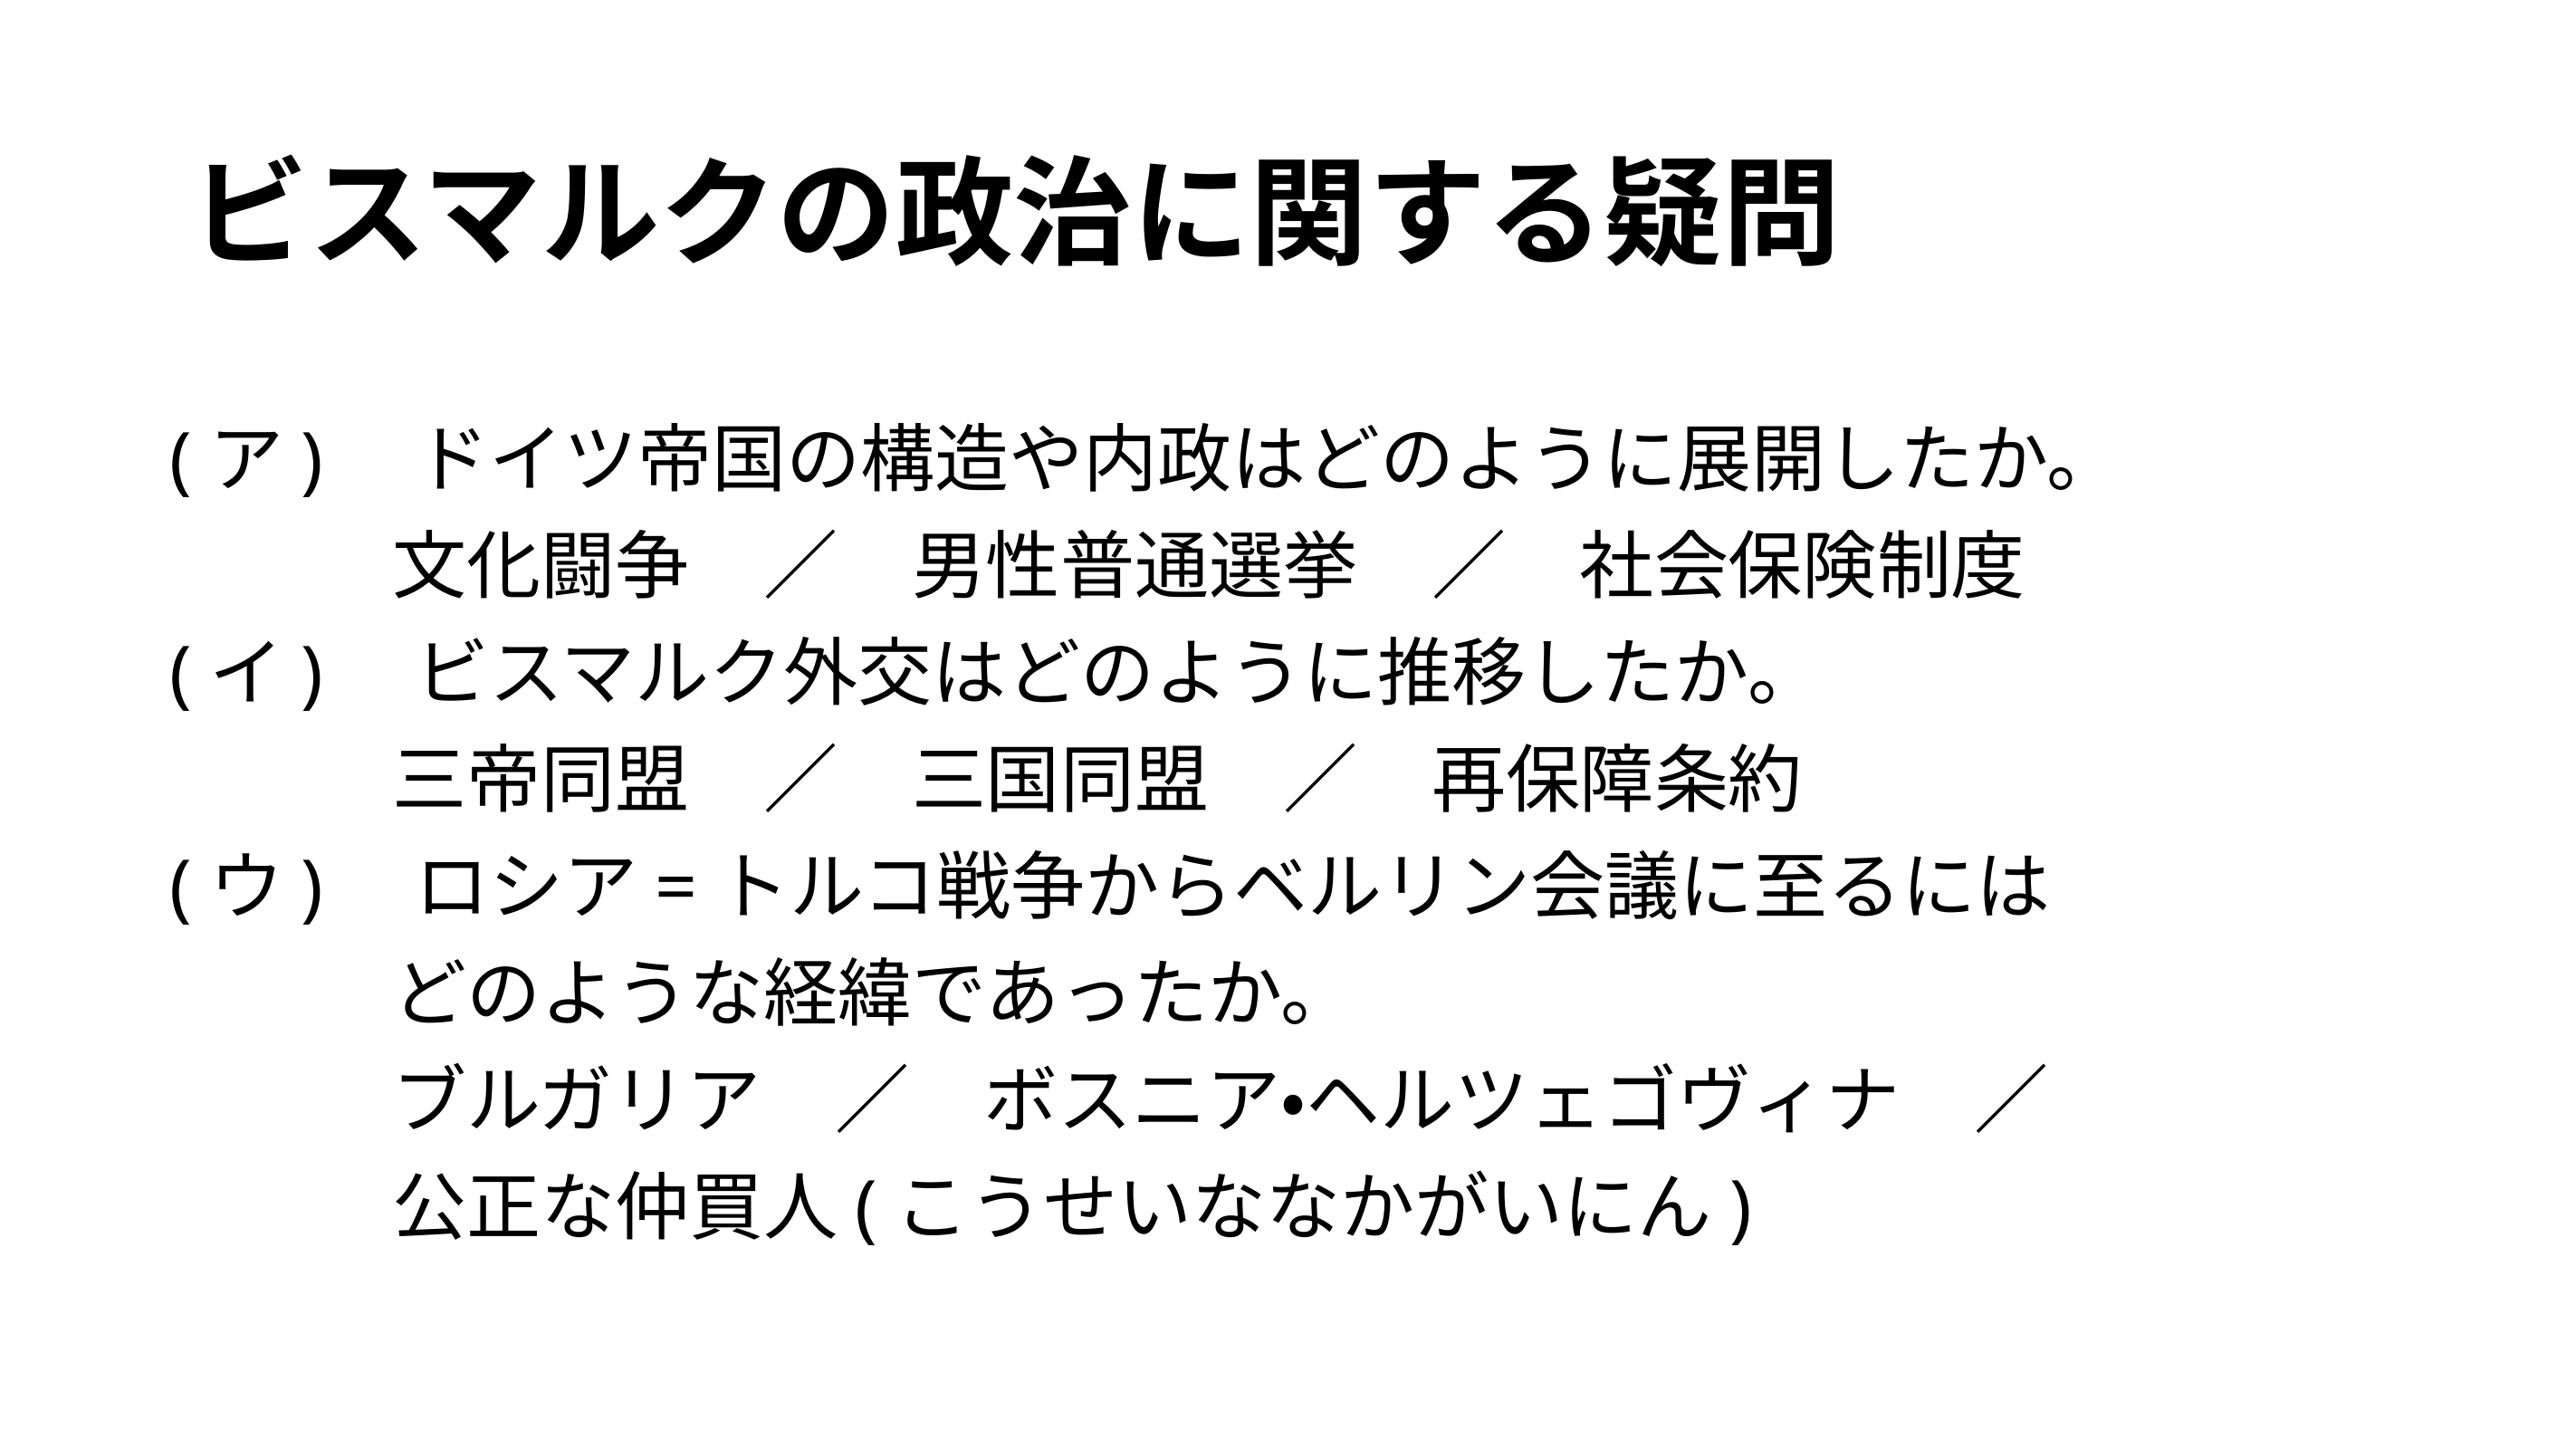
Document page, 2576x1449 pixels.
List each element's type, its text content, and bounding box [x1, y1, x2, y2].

title ビスマルクの政治に関する疑問 [177, 77, 2515, 358]
list (ア) ドイツ帝国の構造や内政はどのように展開したか。 文化闘争 ／ 男性普通選挙 ／ 社会保険制度 (イ) ビスマルク外交はどのように推移したか。 三帝同盟 ／ 三国同盟 ／ 再保障条約 (ウ) ロシア=トルコ戦争からベルリン会議に至るには どのような経緯であったか。 ブルガリア ／ ボスニア・ヘルツェゴヴィナ ／ 公正な仲買人(こうせいななかがいにん) [156, 415, 2440, 1264]
